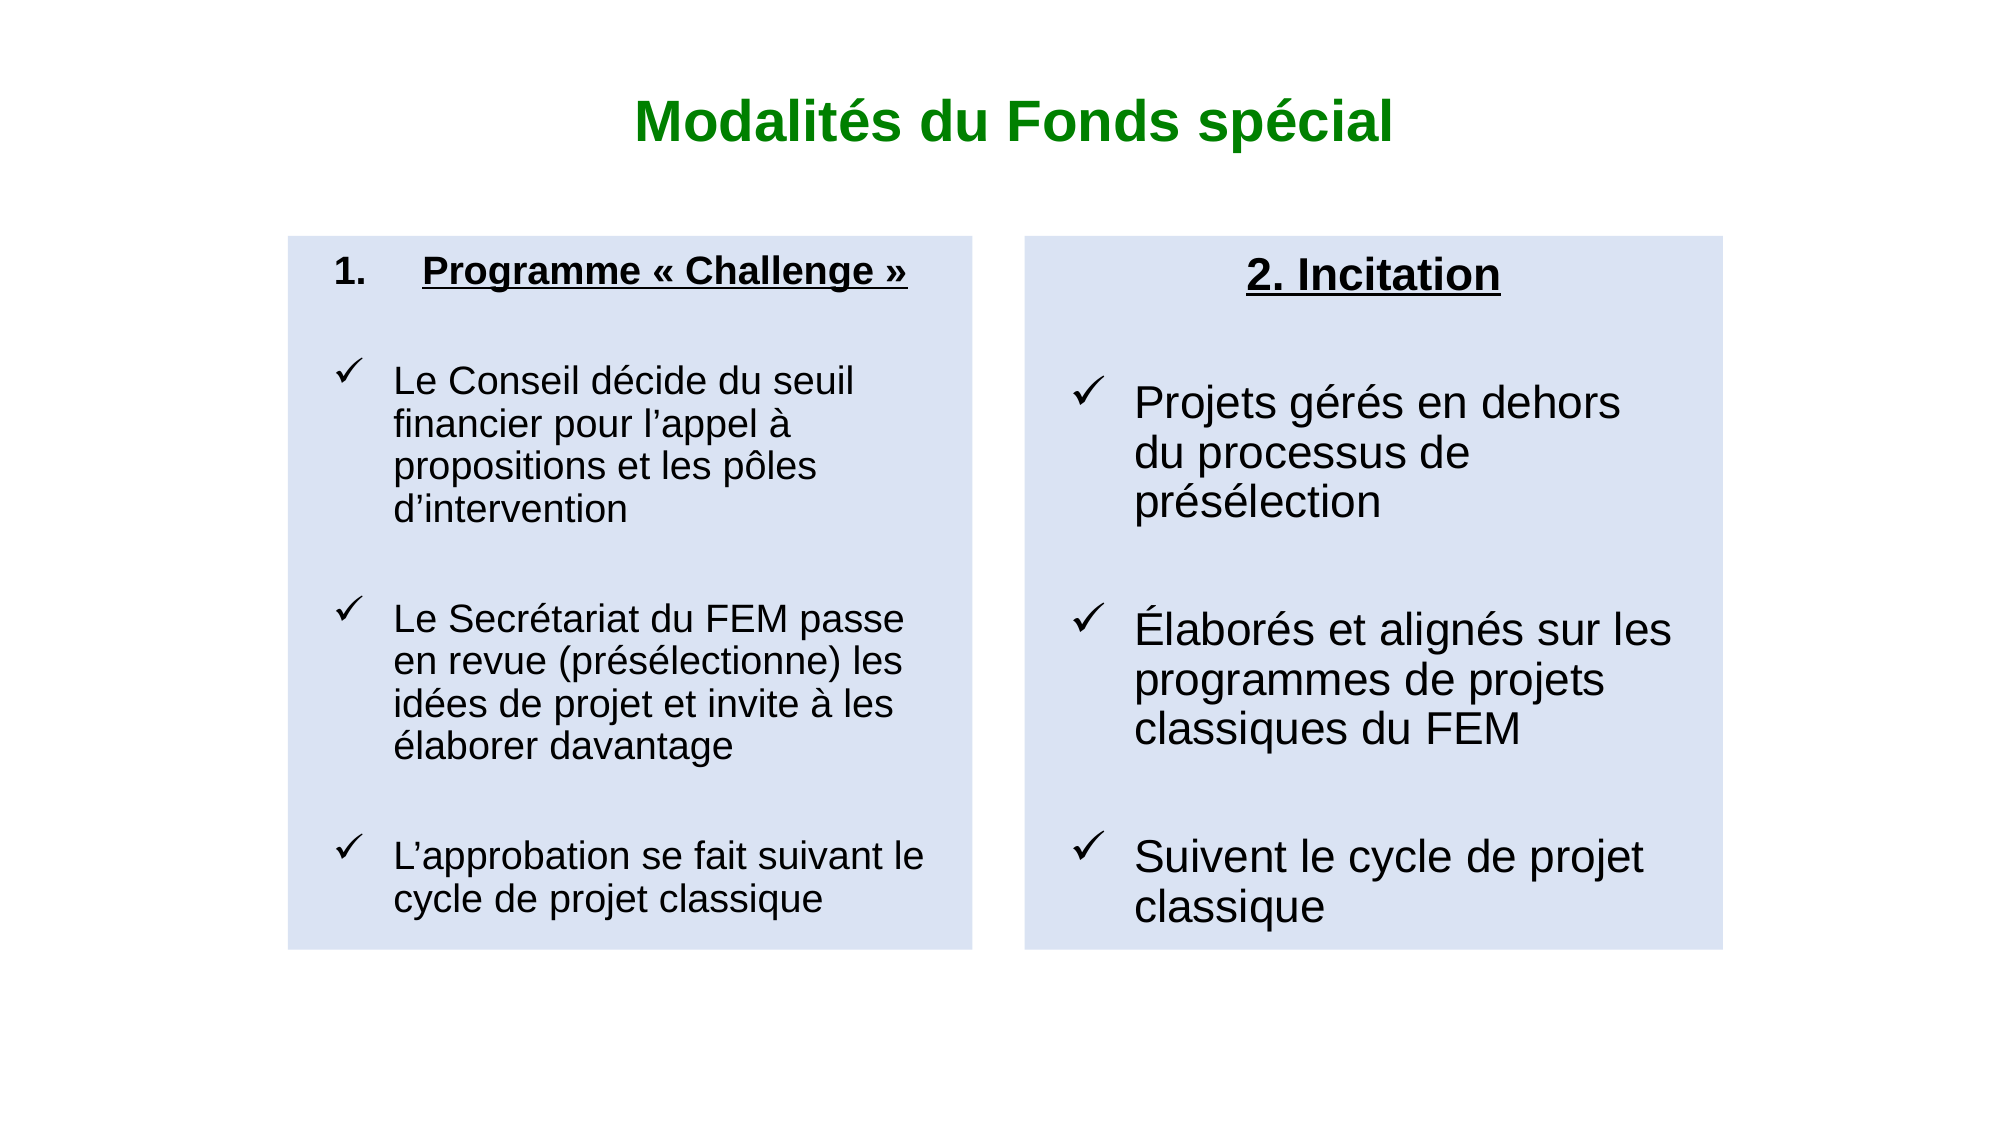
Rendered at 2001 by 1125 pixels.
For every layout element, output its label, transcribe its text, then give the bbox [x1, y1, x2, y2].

text_box 2. Incitation Projets gérés en dehors du processus de présélection Élaborés et alignés sur les programmes de projets classiques du FEM Suivent le cycle de projet classique [1024, 235, 1723, 950]
text_box Programme « Challenge » Le Conseil décide du seuil financier pour l’appel à propositions et les pôles d’intervention Le Secrétariat du FEM passe en revue (présélectionne) les idées de projet et invite à les élaborer davantage L’approbation se fait suivant le cycle de projet classique [287, 235, 973, 950]
text_box Modalités du Fonds spécial [368, 43, 1662, 201]
